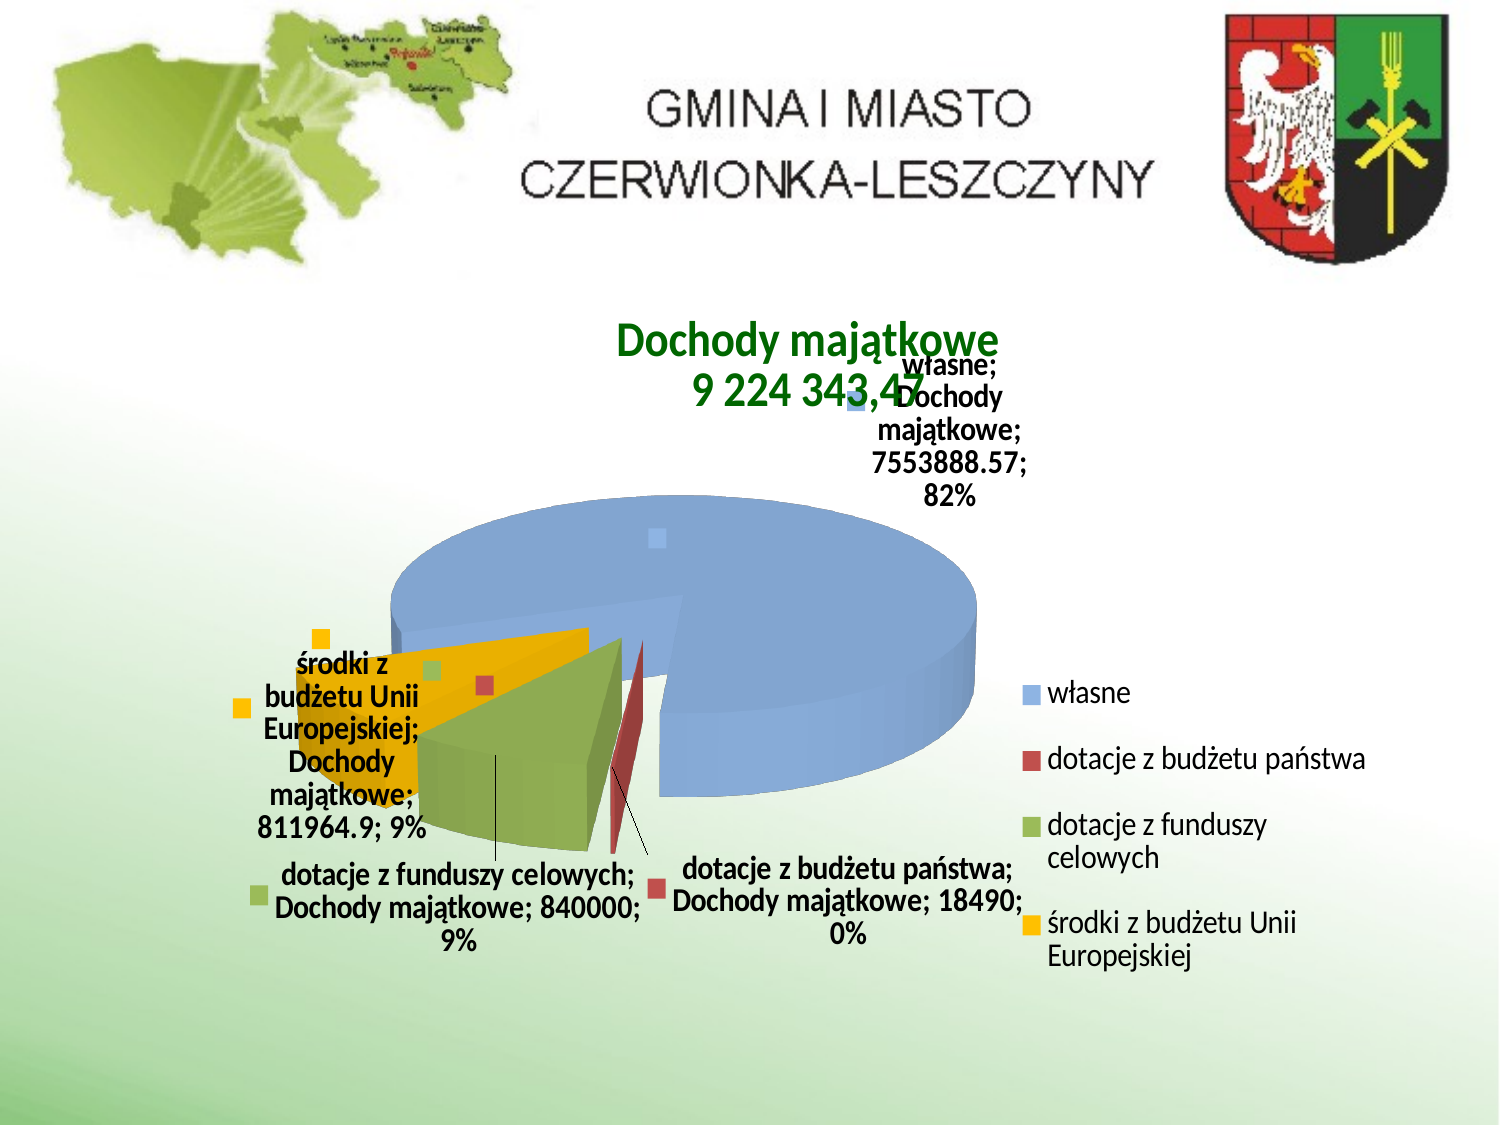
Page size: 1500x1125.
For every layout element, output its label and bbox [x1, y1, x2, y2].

picture [0, 0, 1500, 1125]
chart [105, 280, 1383, 1008]
